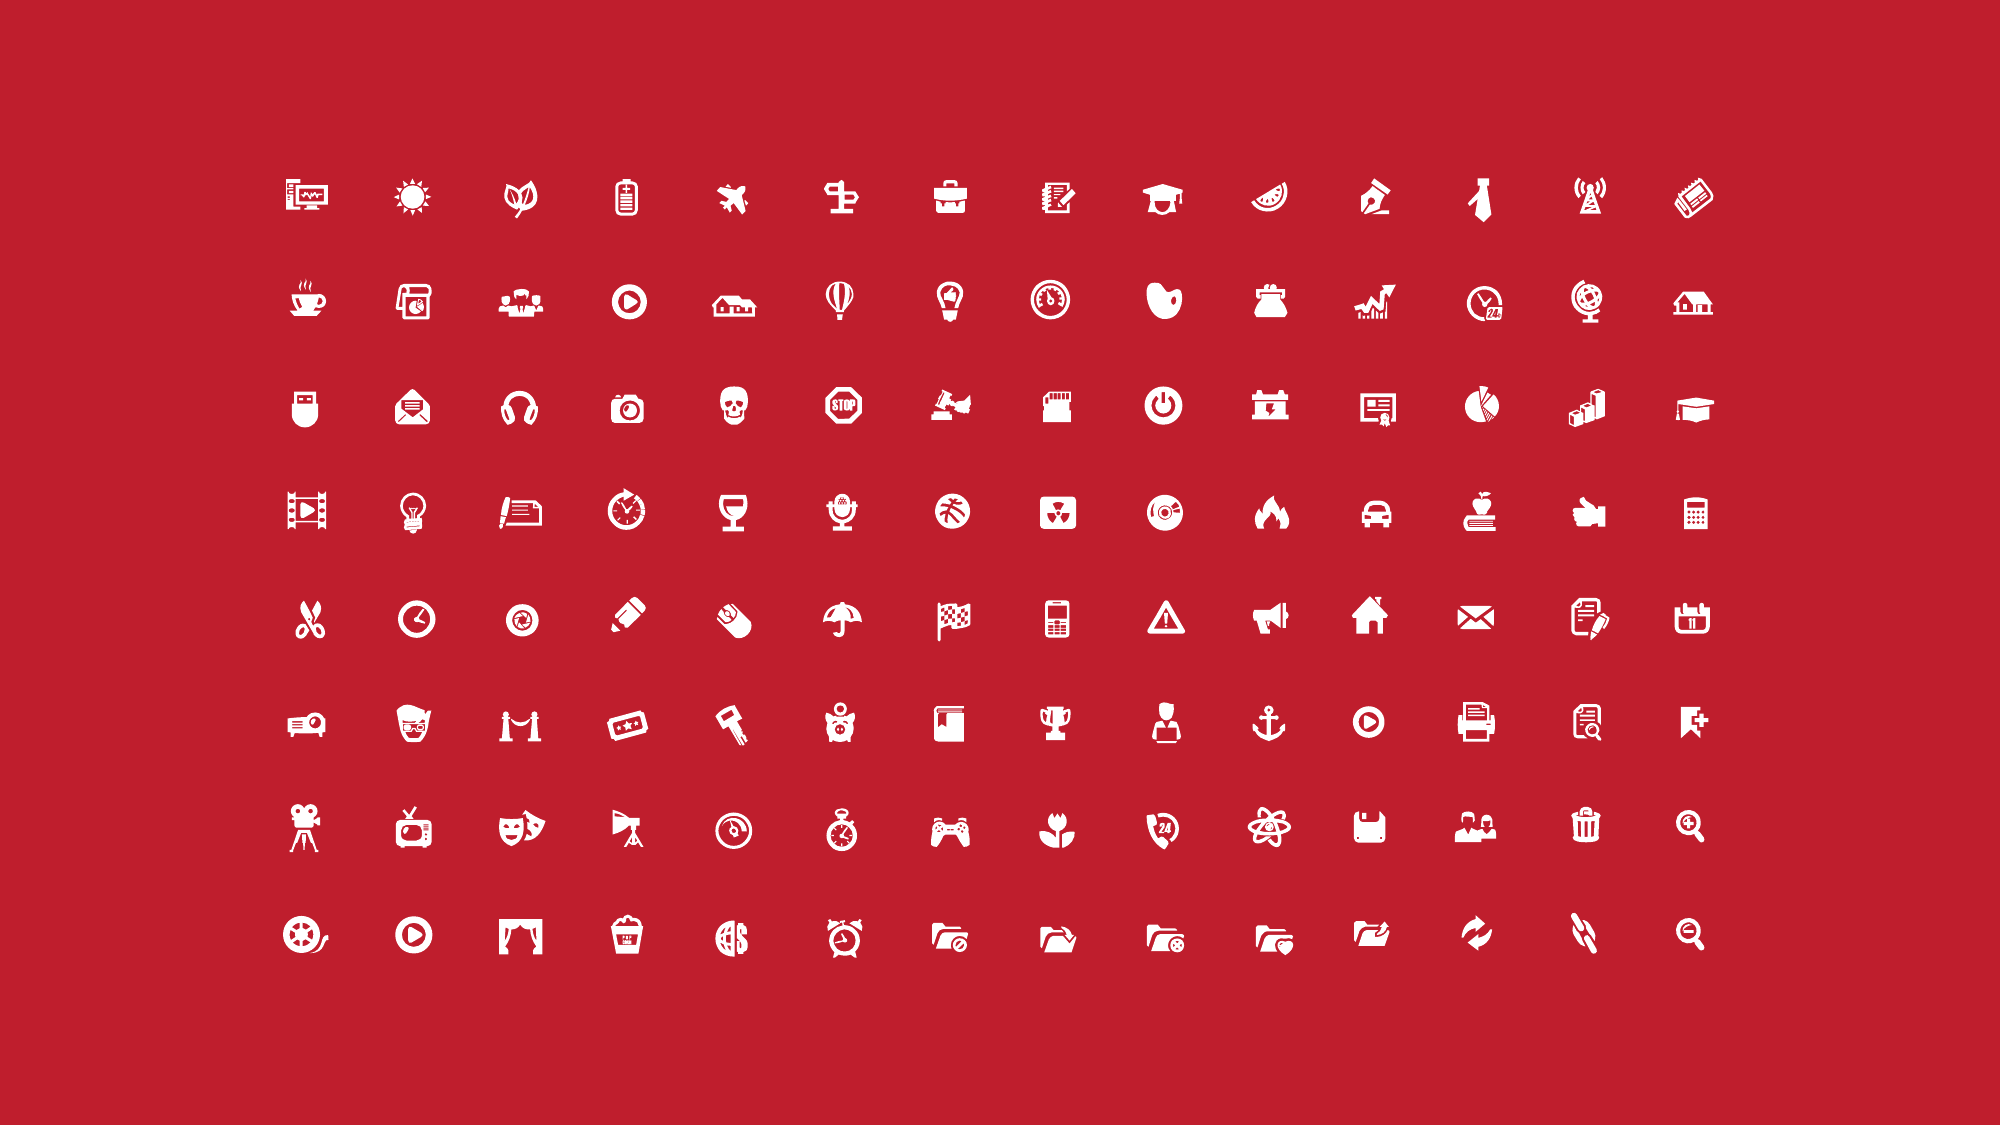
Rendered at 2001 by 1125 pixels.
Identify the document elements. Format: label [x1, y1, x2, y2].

text_box [1674, 602, 1710, 634]
text_box [1673, 291, 1713, 315]
text_box [395, 916, 433, 954]
text_box [720, 386, 748, 425]
text_box [1457, 702, 1495, 742]
text_box [1045, 600, 1070, 638]
text_box [1676, 918, 1705, 951]
text_box [931, 817, 970, 847]
text_box [935, 932, 969, 953]
text_box [1568, 388, 1605, 428]
text_box [611, 284, 647, 320]
text_box [1460, 605, 1492, 619]
text_box [936, 281, 964, 309]
text_box [942, 310, 958, 322]
text_box [1282, 602, 1289, 628]
text_box [1254, 495, 1290, 529]
text_box [498, 295, 544, 317]
text_box [1042, 182, 1076, 214]
text_box [295, 185, 328, 210]
text_box [289, 293, 327, 316]
text_box [826, 808, 858, 852]
text_box [1483, 609, 1494, 627]
text_box [1252, 390, 1289, 400]
text_box [1590, 612, 1610, 641]
text_box [1573, 704, 1602, 741]
text_box [1254, 284, 1288, 318]
text_box [400, 492, 427, 534]
text_box [1260, 934, 1294, 956]
text_box [287, 491, 327, 530]
text_box [1572, 496, 1606, 527]
text_box [1255, 925, 1287, 948]
text_box [1247, 806, 1292, 848]
text_box [1152, 702, 1181, 740]
text_box [1461, 915, 1486, 938]
text_box [395, 806, 432, 848]
text_box [1676, 810, 1705, 843]
text_box [711, 295, 758, 317]
text_box [298, 279, 302, 292]
text_box [1694, 713, 1709, 727]
text_box [290, 804, 321, 828]
text_box [1142, 184, 1183, 215]
text_box [286, 179, 301, 210]
text_box [499, 711, 542, 742]
text_box [287, 712, 326, 737]
text_box [825, 387, 862, 424]
text_box [1146, 924, 1178, 947]
text_box [1043, 391, 1071, 423]
text_box [1251, 181, 1288, 212]
text_box [1252, 705, 1286, 742]
text_box [289, 829, 319, 853]
text_box [715, 920, 735, 957]
text_box [933, 706, 964, 742]
text_box [1579, 177, 1607, 214]
text_box [1464, 386, 1499, 423]
text_box [1571, 912, 1597, 954]
text_box [1040, 926, 1077, 953]
text_box [295, 600, 326, 639]
text_box [1467, 929, 1493, 951]
text_box [825, 281, 854, 313]
text_box [1454, 827, 1497, 843]
text_box [934, 180, 967, 213]
text_box [1146, 282, 1183, 319]
text_box [1062, 831, 1075, 848]
text_box [1571, 279, 1603, 323]
text_box [398, 600, 436, 638]
text_box [827, 919, 863, 958]
text_box [1151, 934, 1185, 953]
text_box [1351, 596, 1388, 634]
text_box [822, 602, 862, 638]
text_box [513, 288, 529, 300]
text_box [615, 179, 638, 216]
text_box [937, 602, 971, 642]
text_box [1571, 597, 1601, 636]
text_box [607, 488, 646, 530]
text_box [1463, 491, 1496, 531]
text_box [1252, 401, 1289, 420]
text_box [825, 702, 855, 742]
text_box [931, 389, 971, 420]
text_box [826, 493, 858, 531]
text_box [291, 391, 319, 428]
text_box [505, 604, 539, 637]
text_box [1039, 813, 1067, 848]
text_box [823, 179, 860, 214]
text_box [1040, 496, 1077, 529]
text_box [718, 494, 748, 532]
text_box [736, 923, 748, 954]
text_box [395, 283, 432, 320]
text_box [522, 810, 546, 841]
text_box [499, 818, 524, 847]
text_box [1574, 177, 1581, 199]
text_box [499, 919, 543, 955]
text_box [1030, 279, 1071, 320]
text_box [1360, 393, 1396, 428]
text_box [715, 705, 749, 746]
text_box [1146, 814, 1169, 850]
text_box [396, 704, 432, 743]
text_box [610, 914, 644, 954]
text_box [1467, 178, 1492, 223]
text_box [504, 180, 538, 219]
text_box [1680, 706, 1701, 739]
text_box [1457, 609, 1469, 626]
text_box [1675, 397, 1715, 423]
text_box [1684, 497, 1708, 530]
text_box [1353, 811, 1386, 843]
text_box [1480, 814, 1493, 827]
text_box [395, 389, 430, 425]
text_box [1461, 811, 1475, 823]
text_box [1361, 178, 1391, 215]
text_box [1147, 494, 1183, 531]
text_box [393, 178, 432, 214]
text_box [615, 596, 646, 628]
text_box [1157, 812, 1179, 842]
text_box [1040, 706, 1071, 741]
text_box [499, 496, 542, 529]
text_box [611, 394, 644, 423]
text_box [715, 812, 753, 849]
text_box [716, 184, 749, 215]
text_box [1571, 806, 1601, 843]
text_box [501, 390, 538, 425]
text_box [1466, 286, 1503, 322]
text_box [1674, 177, 1714, 219]
text_box [1361, 500, 1392, 528]
text_box [716, 603, 752, 639]
text_box [1354, 284, 1396, 319]
text_box [1460, 618, 1492, 630]
text_box [308, 280, 312, 293]
text_box [1354, 921, 1390, 946]
text_box [1252, 602, 1281, 634]
text_box [611, 622, 621, 633]
text_box [1144, 386, 1183, 425]
text_box [612, 809, 644, 847]
text_box [606, 710, 649, 741]
text_box [935, 493, 971, 529]
text_box [1352, 706, 1385, 738]
text_box [932, 922, 962, 945]
text_box [1147, 600, 1186, 634]
text_box [283, 915, 329, 954]
